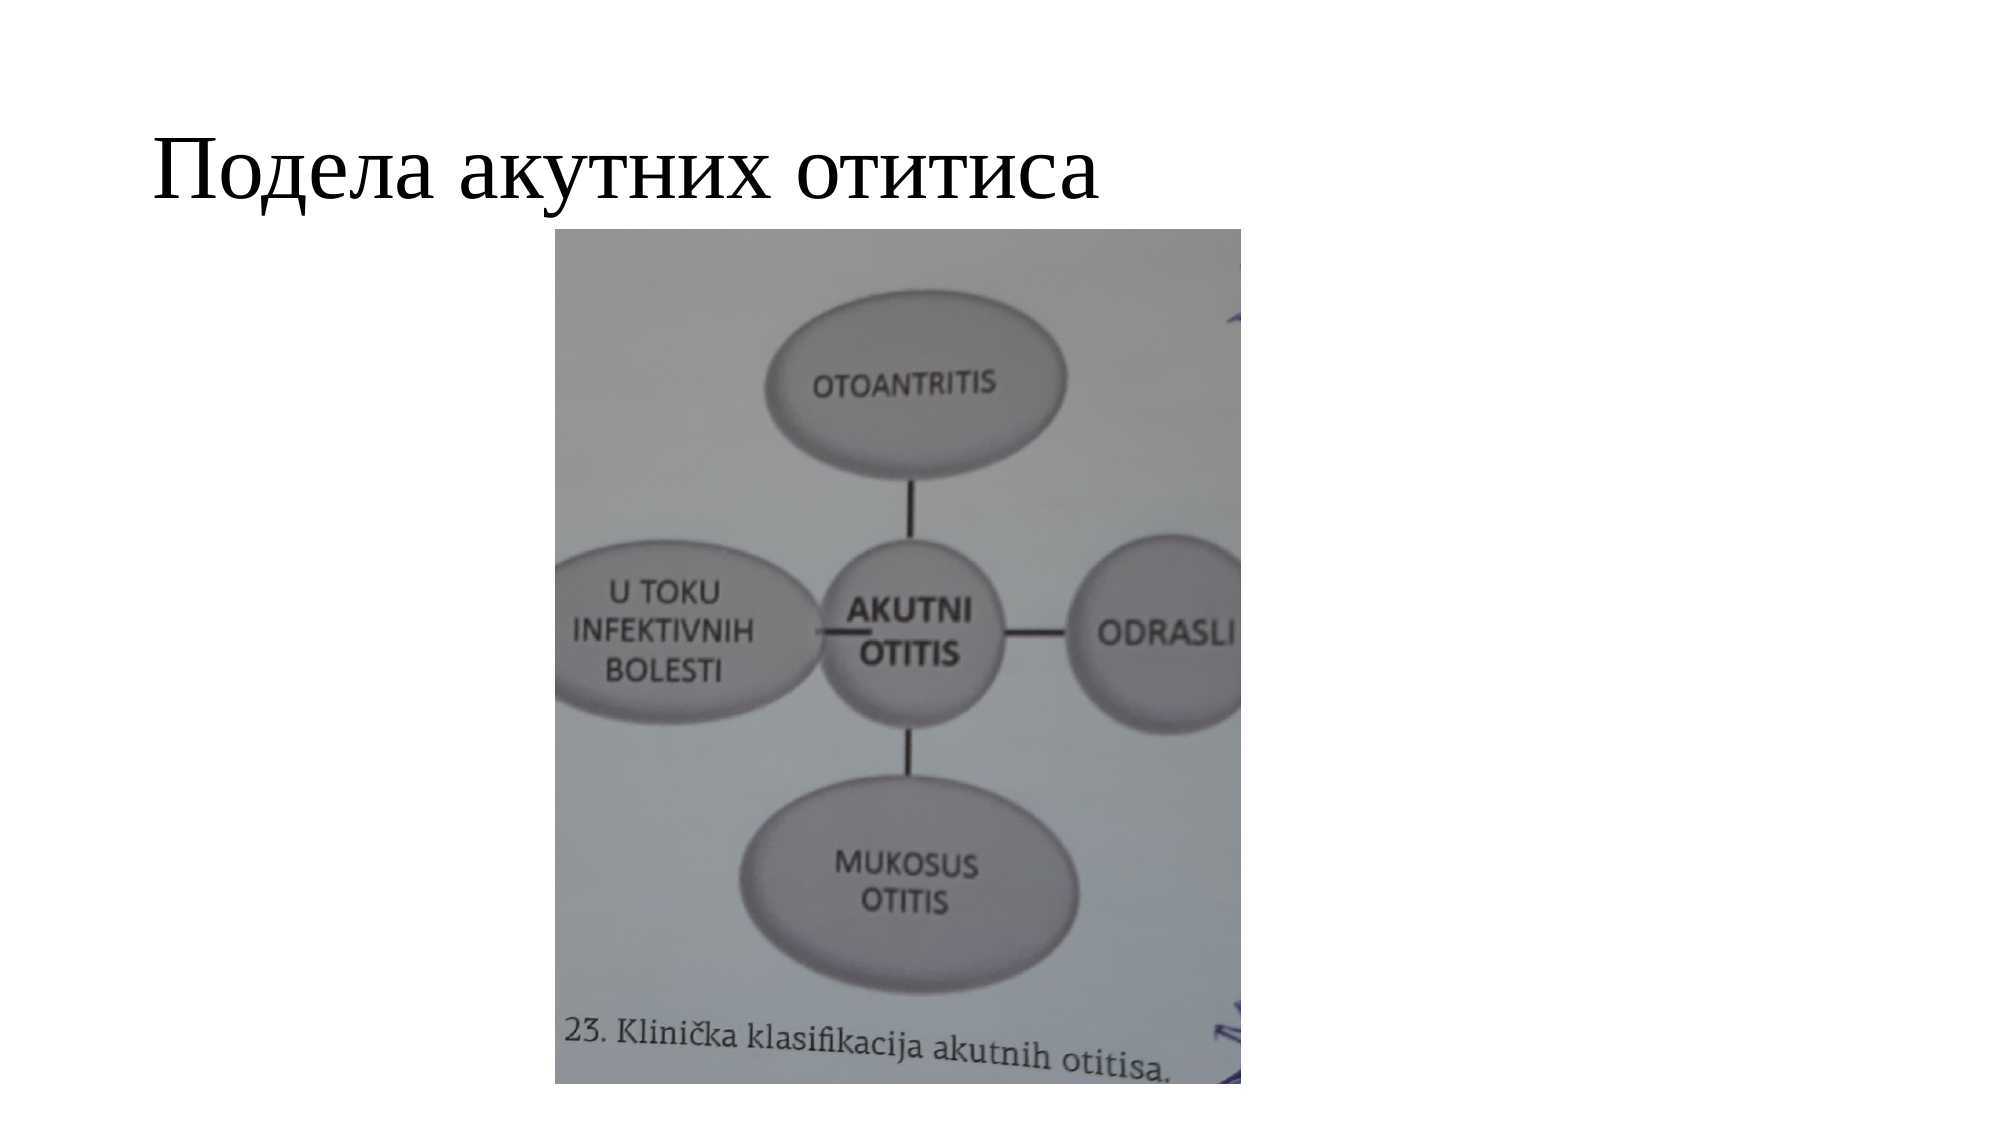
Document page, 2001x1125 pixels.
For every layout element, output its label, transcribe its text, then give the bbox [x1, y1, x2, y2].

title Подела акутних отитиса [137, 59, 1863, 278]
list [555, 229, 1241, 1084]
